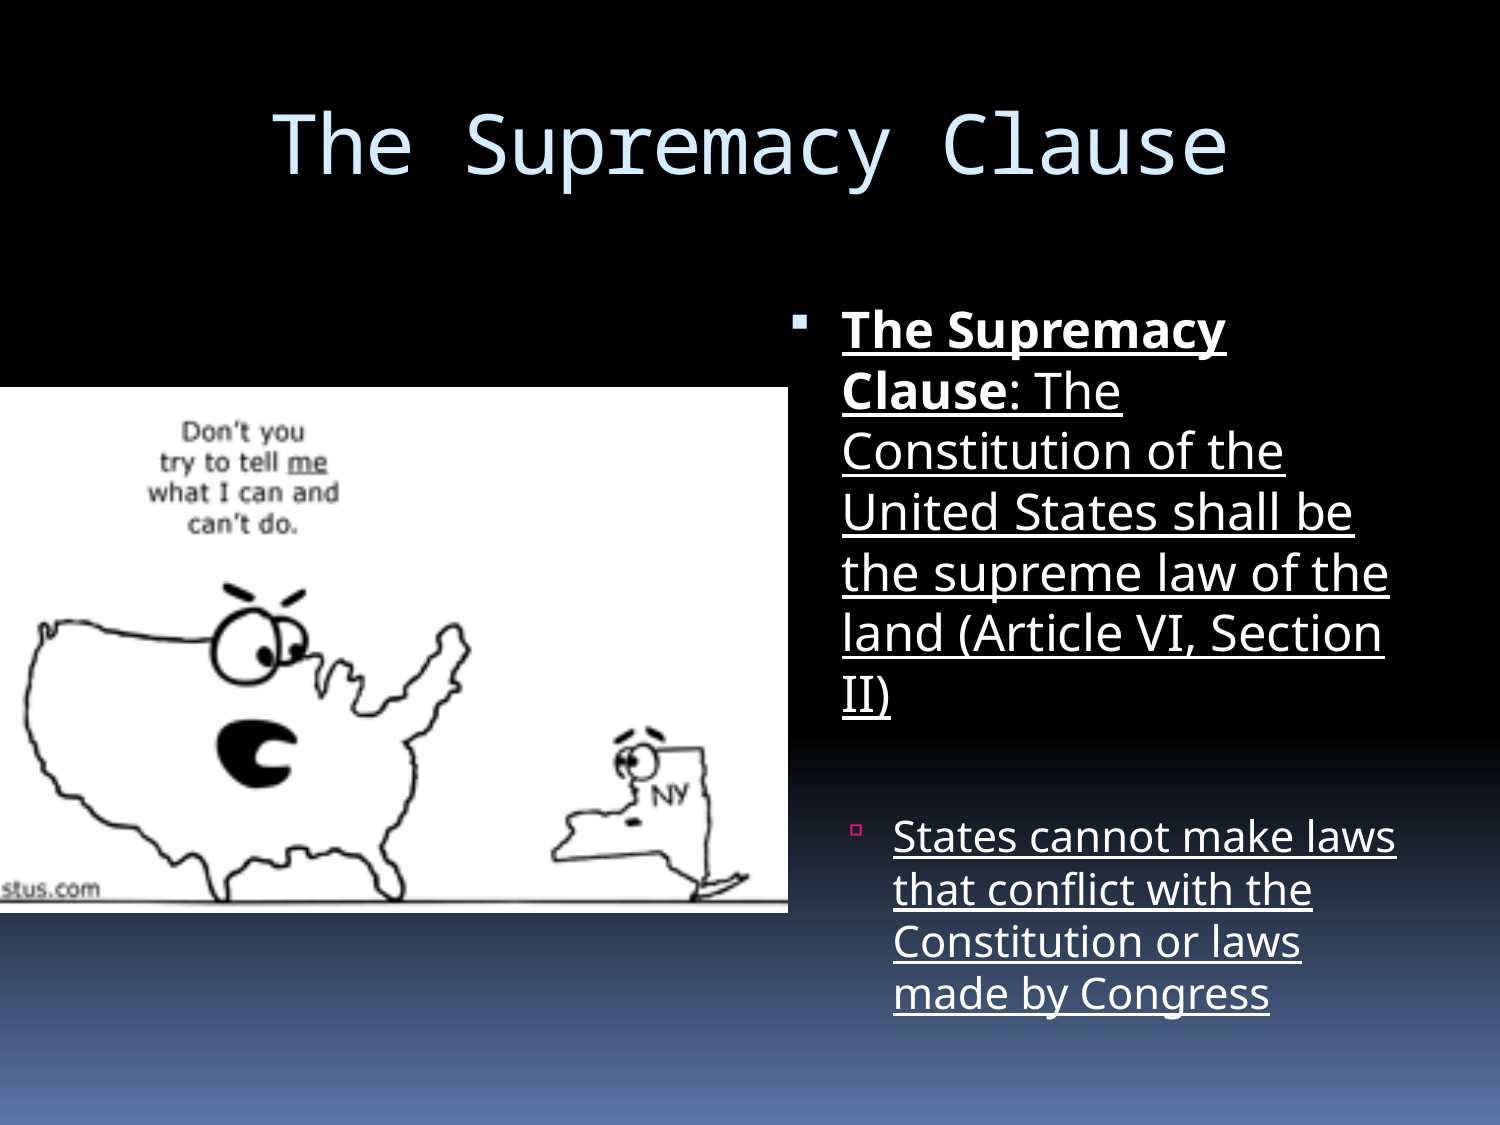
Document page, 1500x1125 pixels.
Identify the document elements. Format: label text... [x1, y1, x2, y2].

title The Supremacy Clause [75, 83, 1425, 234]
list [0, 386, 788, 913]
list The Supremacy Clause: The Constitution of the United States shall be the supreme law of the land (Article VI, Section II) States cannot make laws that conflict with the Constitution or laws made by Congress [763, 290, 1427, 1033]
